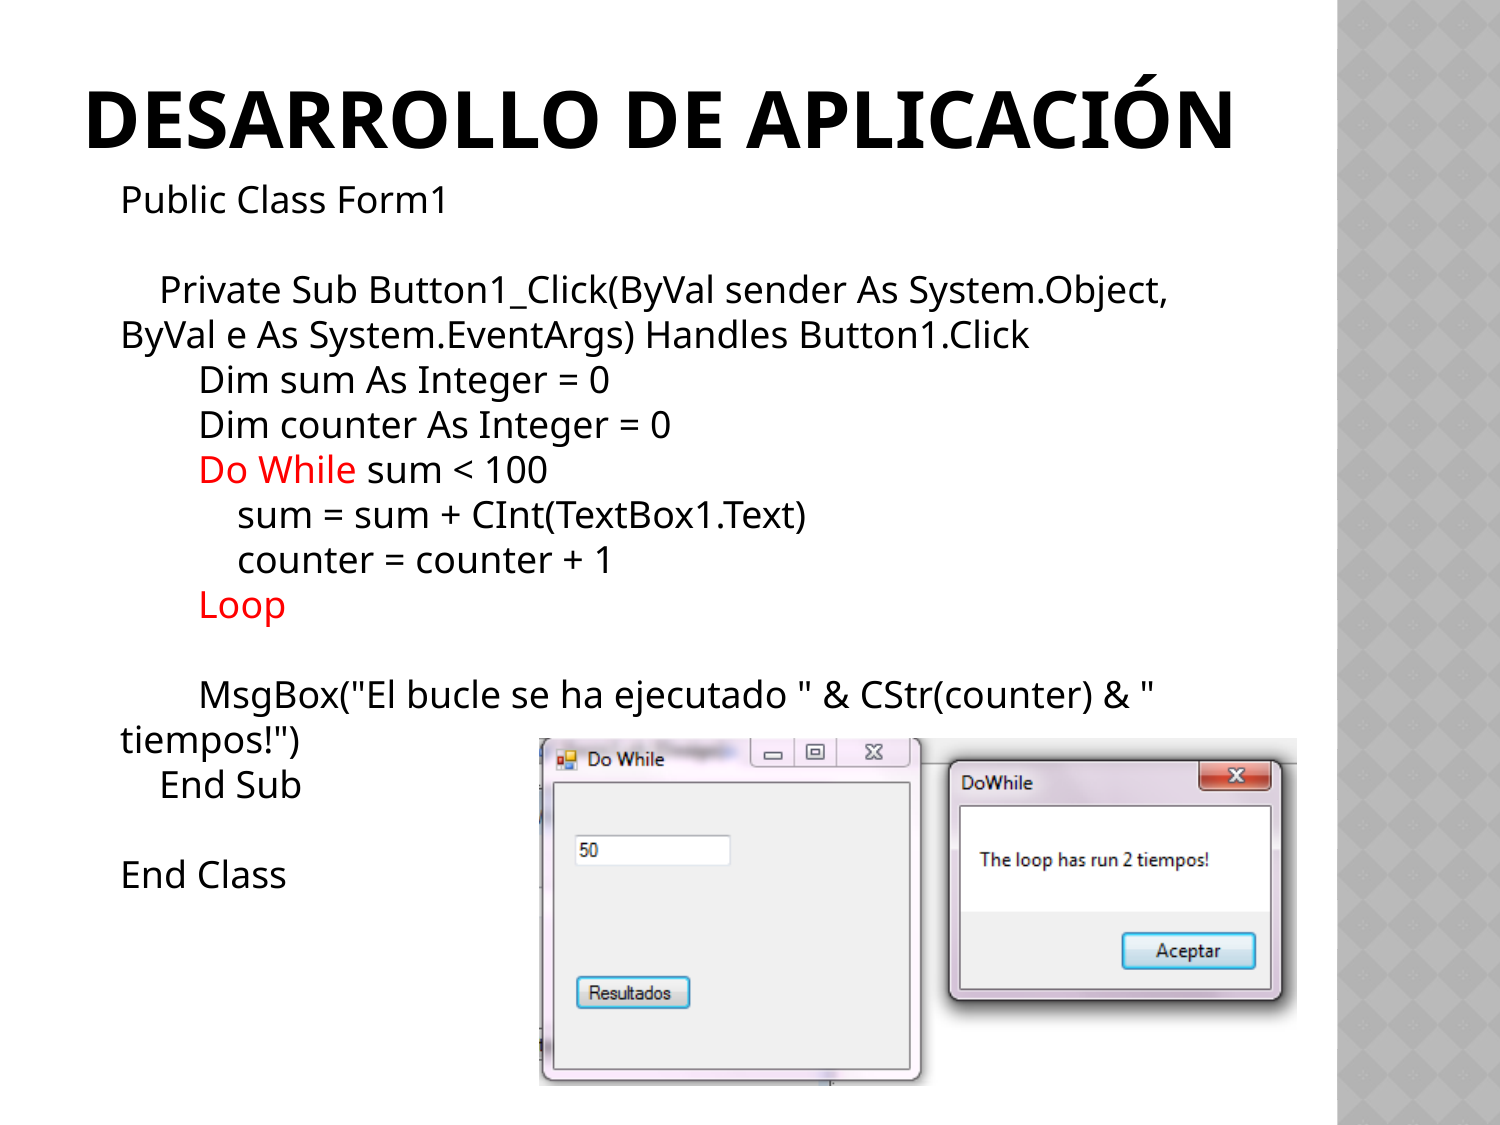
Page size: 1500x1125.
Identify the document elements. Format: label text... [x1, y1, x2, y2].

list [538, 737, 1298, 1086]
text_box Public Class Form1 Private Sub Button1_Click(ByVal sender As System.Object, ByVal e As System.EventArgs) Handles Button1.Click Dim sum As Integer = 0 Dim counter As Integer = 0 Do While sum < 100 sum = sum + CInt(TextBox1.Text) counter = counter + 1 Loop MsgBox("El bucle se ha ejecutado " & CStr(counter) & " tiempos!") End Sub End Class [105, 168, 1289, 904]
title Desarrollo de aplicación [75, 52, 1263, 164]
